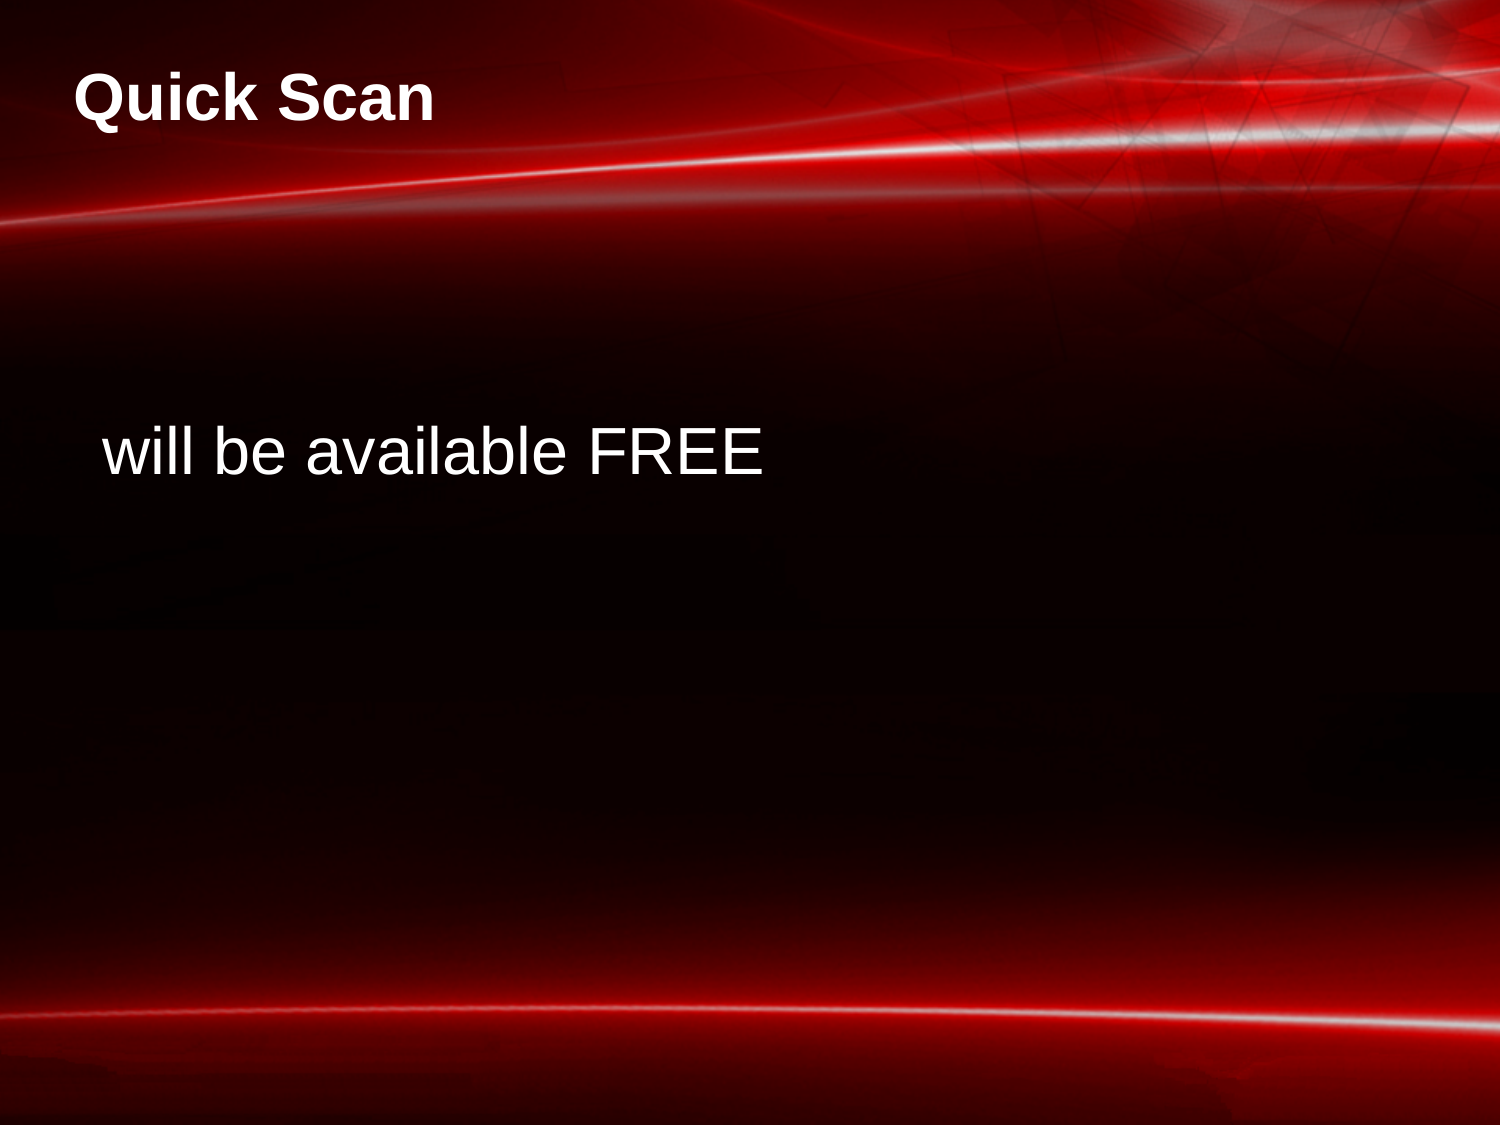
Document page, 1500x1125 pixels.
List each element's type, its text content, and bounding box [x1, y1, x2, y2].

title Quick Scan [58, 0, 1409, 188]
picture [0, 0, 1500, 1125]
list will be available FREE [87, 399, 1438, 613]
